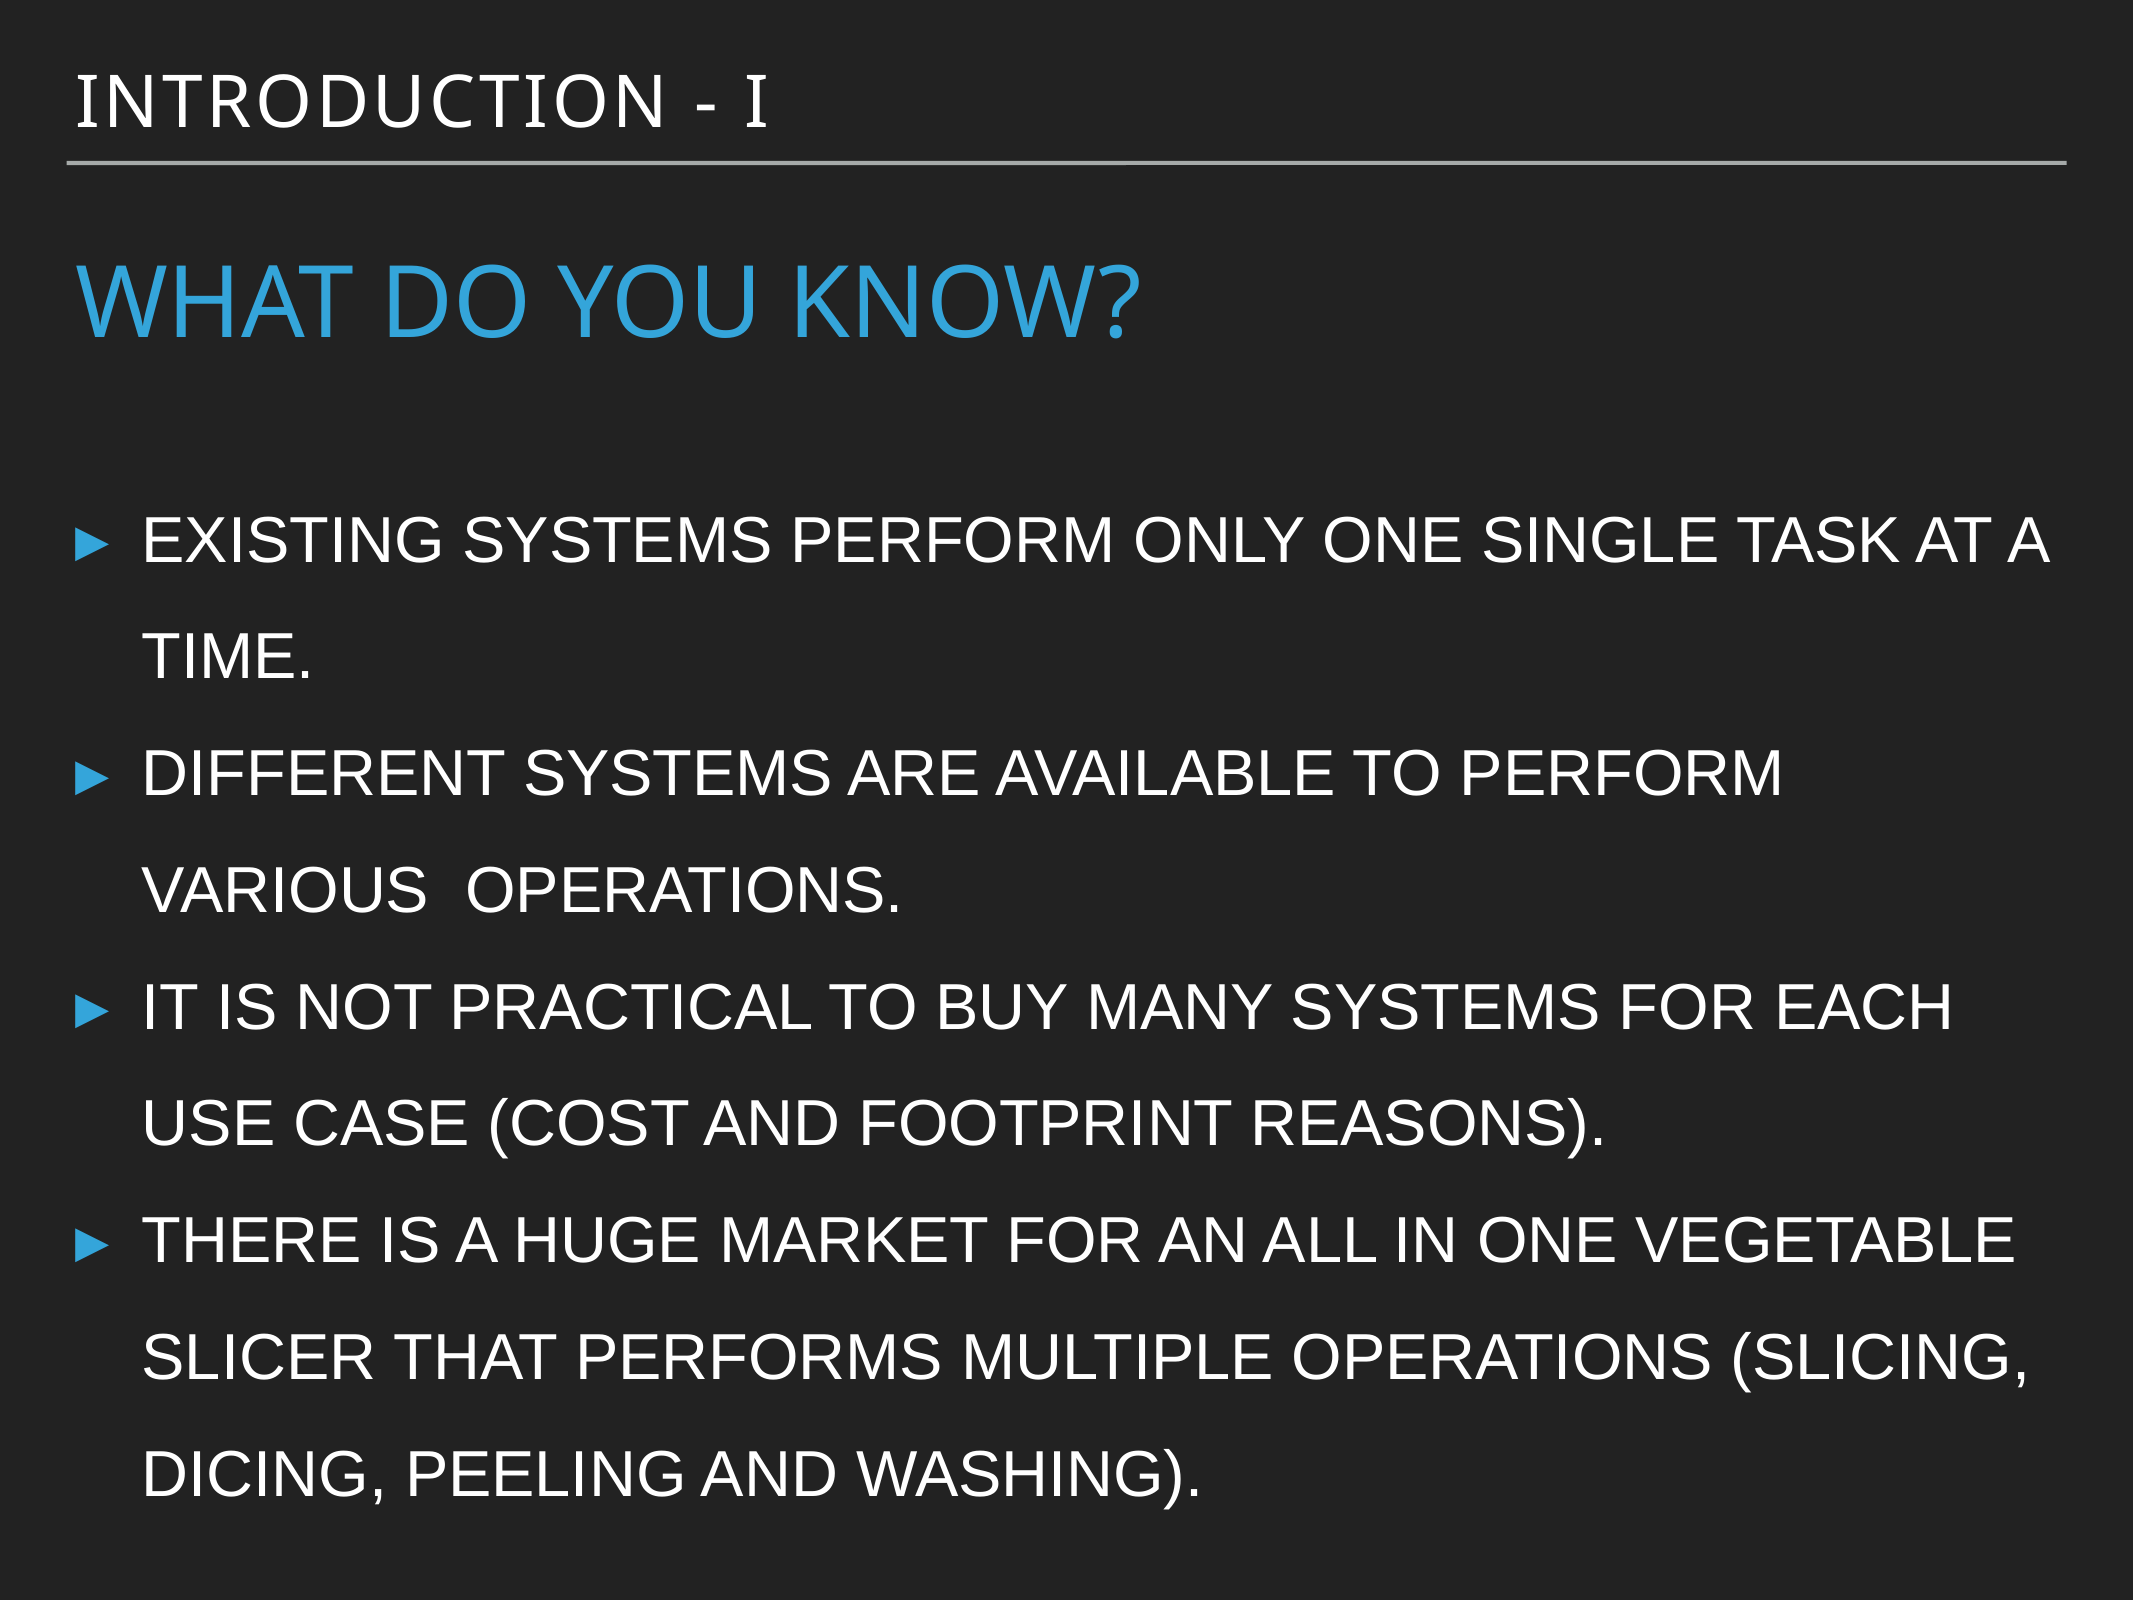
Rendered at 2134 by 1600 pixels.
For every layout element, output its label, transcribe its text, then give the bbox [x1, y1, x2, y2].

list EXISTING SYSTEMS PERFORM ONLY ONE SINGLE TASK AT A TIME. DIFFERENT SYSTEMS ARE AVAILABLE TO PERFORM VARIOUS OPERATIONS. IT IS NOT PRACTICAL TO BUY MANY SYSTEMS FOR EACH USE CASE (COST AND FOOTPRINT REASONS). THERE IS A HUGE MARKET FOR AN ALL IN ONE VEGETABLE SLICER THAT PERFORMS MULTIPLE OPERATIONS (SLICING, DICING, PEELING AND WASHING). [66, 449, 2068, 1453]
title WHAT DO YOU KNOW? [66, 251, 2068, 372]
list INTRODUCTION - I [66, 47, 1901, 151]
